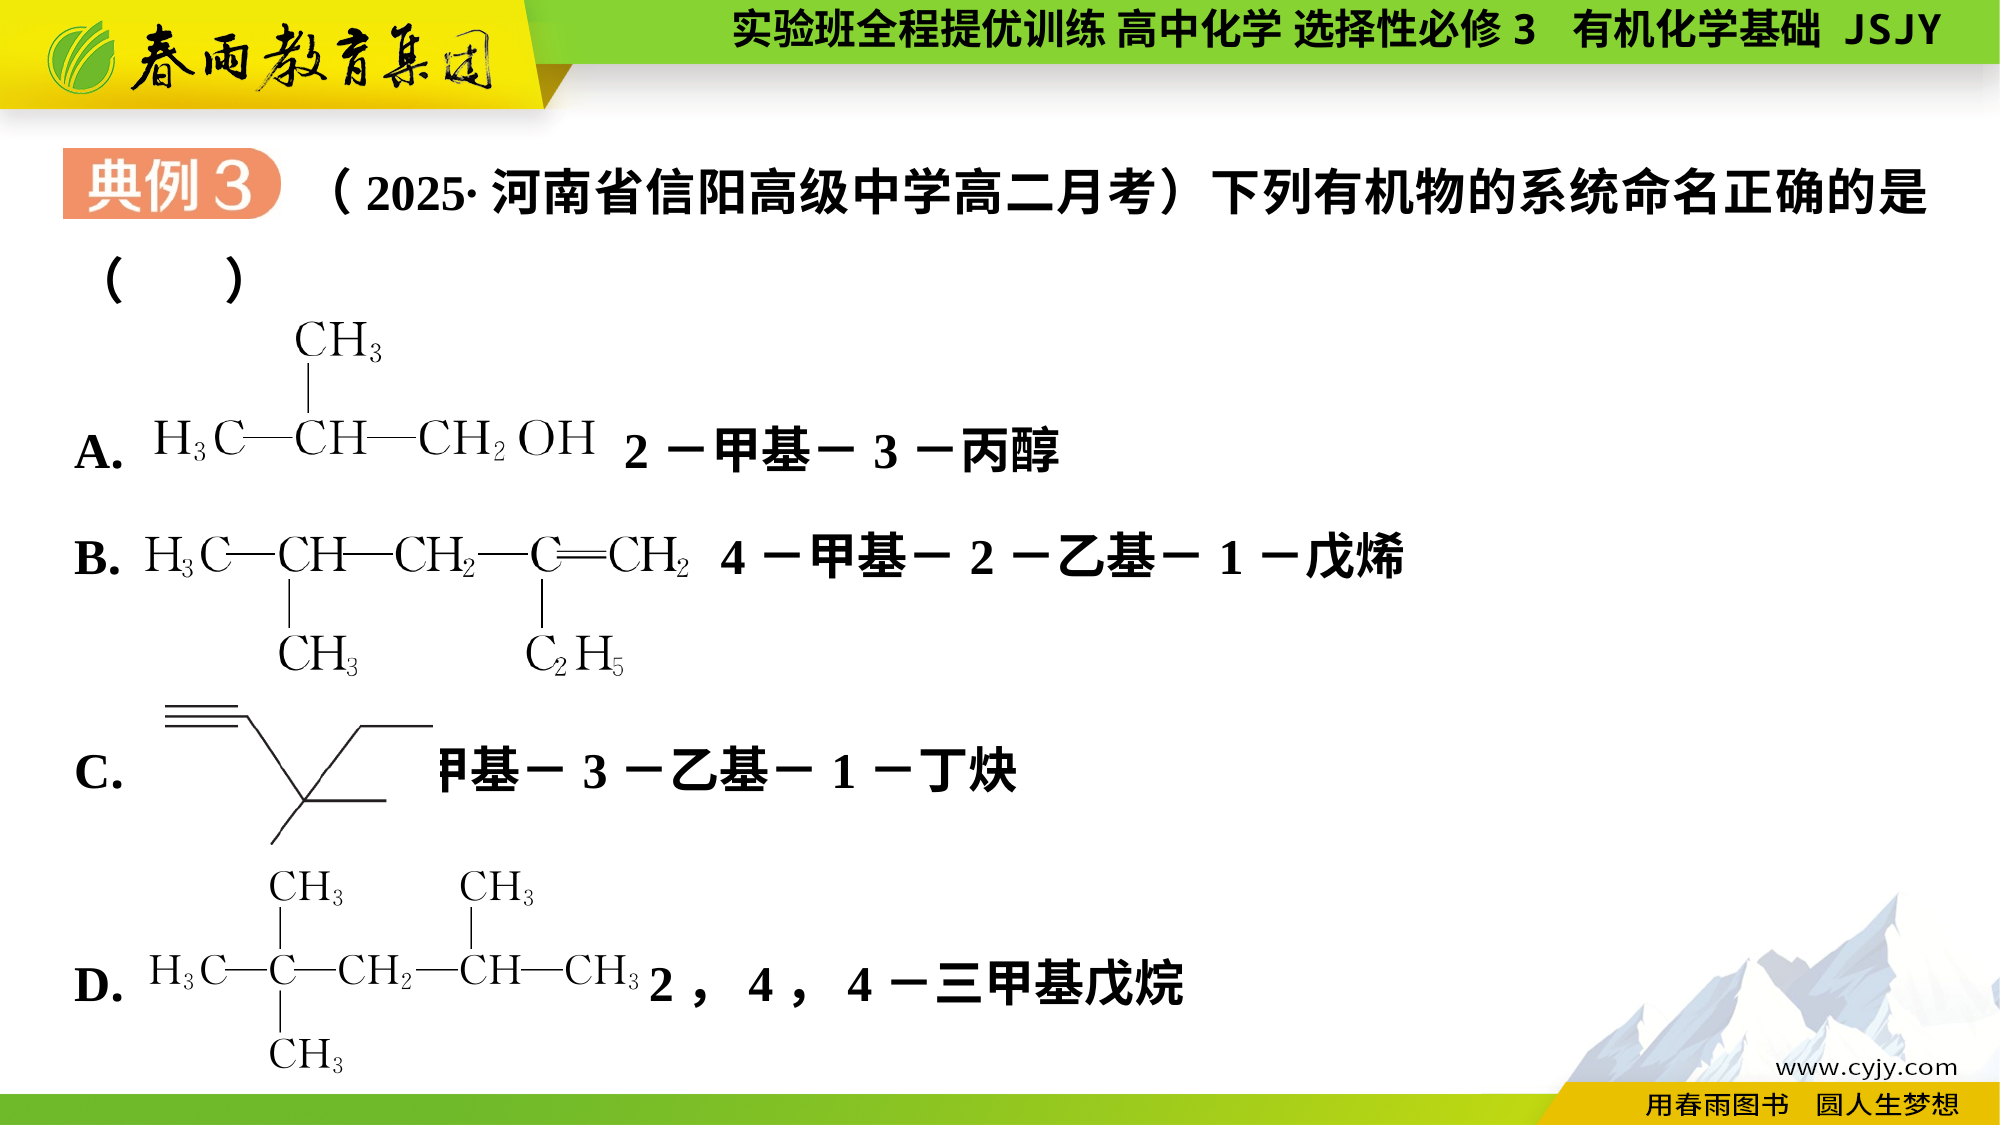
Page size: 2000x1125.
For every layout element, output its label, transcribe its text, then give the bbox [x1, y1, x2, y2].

picture [63, 148, 281, 219]
list （2025∙河南省信阳高级中学高二月考）下列有机物的系统命名正确的是（ ） A. 2－甲基－3－丙醇 B. 4－甲基－2－乙基－1－戊烯 C. 3－甲基－3－乙基－1－丁炔 D. 2，4，4－三甲基戊烷 [59, 122, 1944, 1125]
picture [137, 520, 697, 849]
picture [0, 0, 2000, 1125]
picture [149, 317, 610, 469]
picture [137, 860, 642, 1083]
